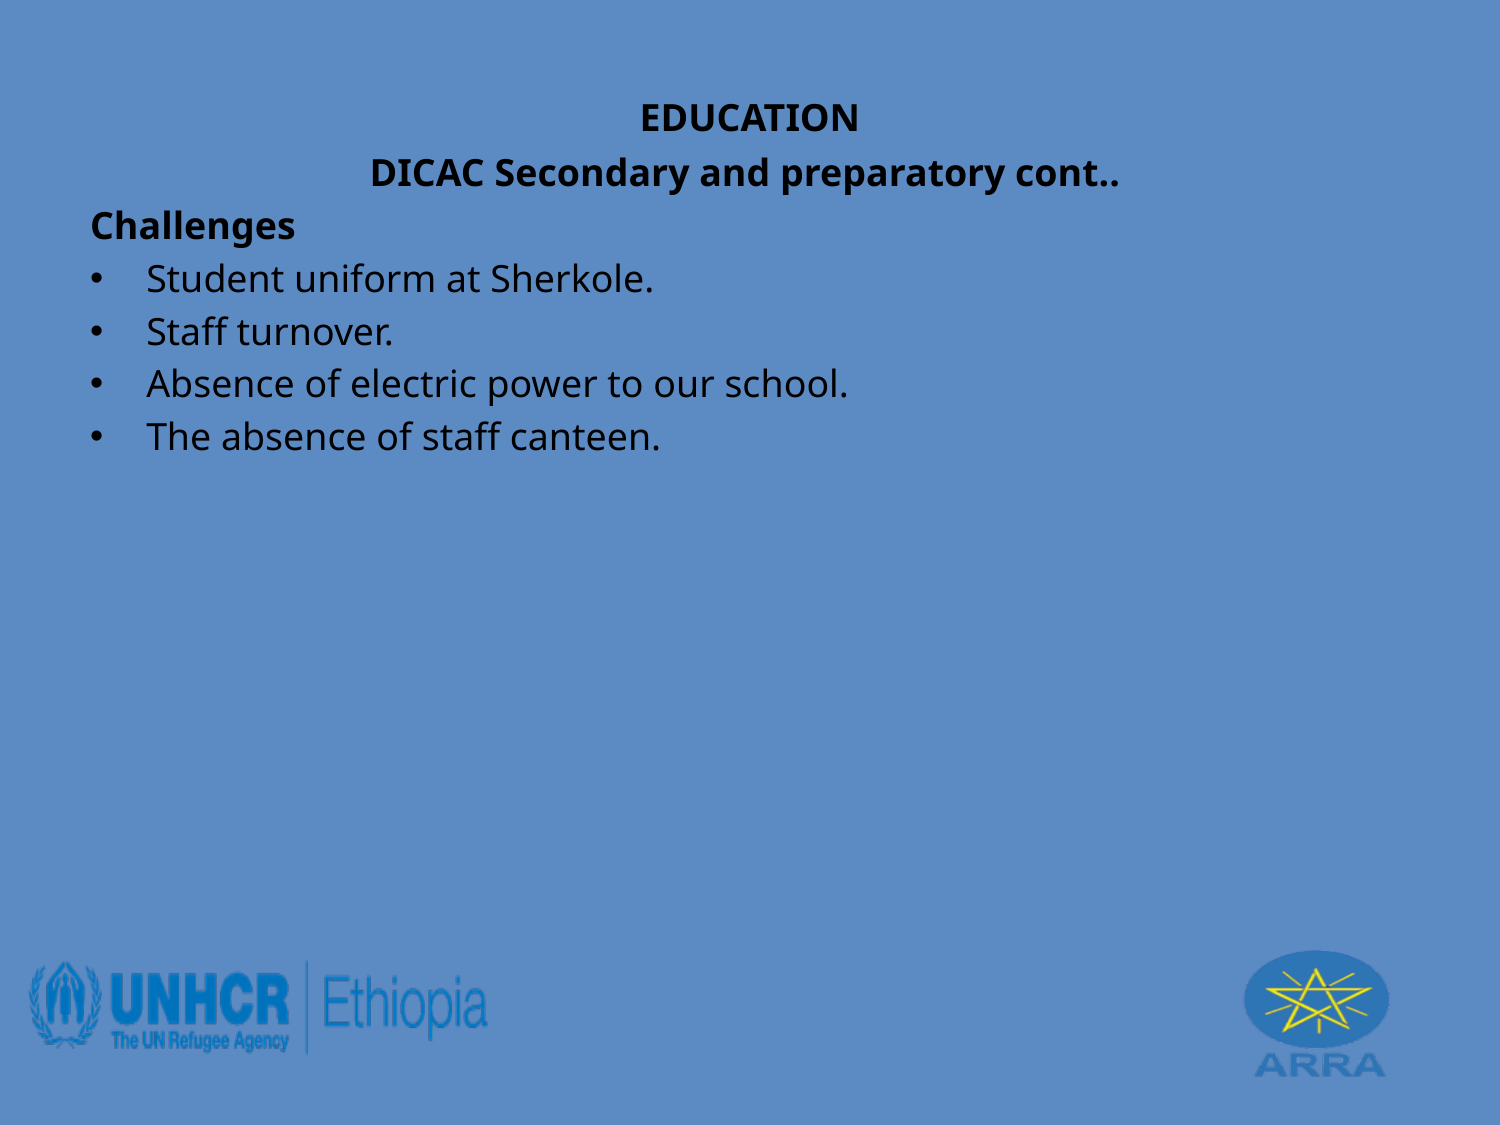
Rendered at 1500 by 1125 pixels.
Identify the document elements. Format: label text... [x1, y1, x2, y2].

picture [0, 912, 488, 1104]
list DICAC Secondary and preparatory cont.. Challenges Student uniform at Sherkole. Staff turnover. Absence of electric power to our school. The absence of staff canteen. [75, 137, 1425, 1005]
picture [1224, 949, 1413, 1104]
title EDUCATION [75, 45, 1425, 137]
